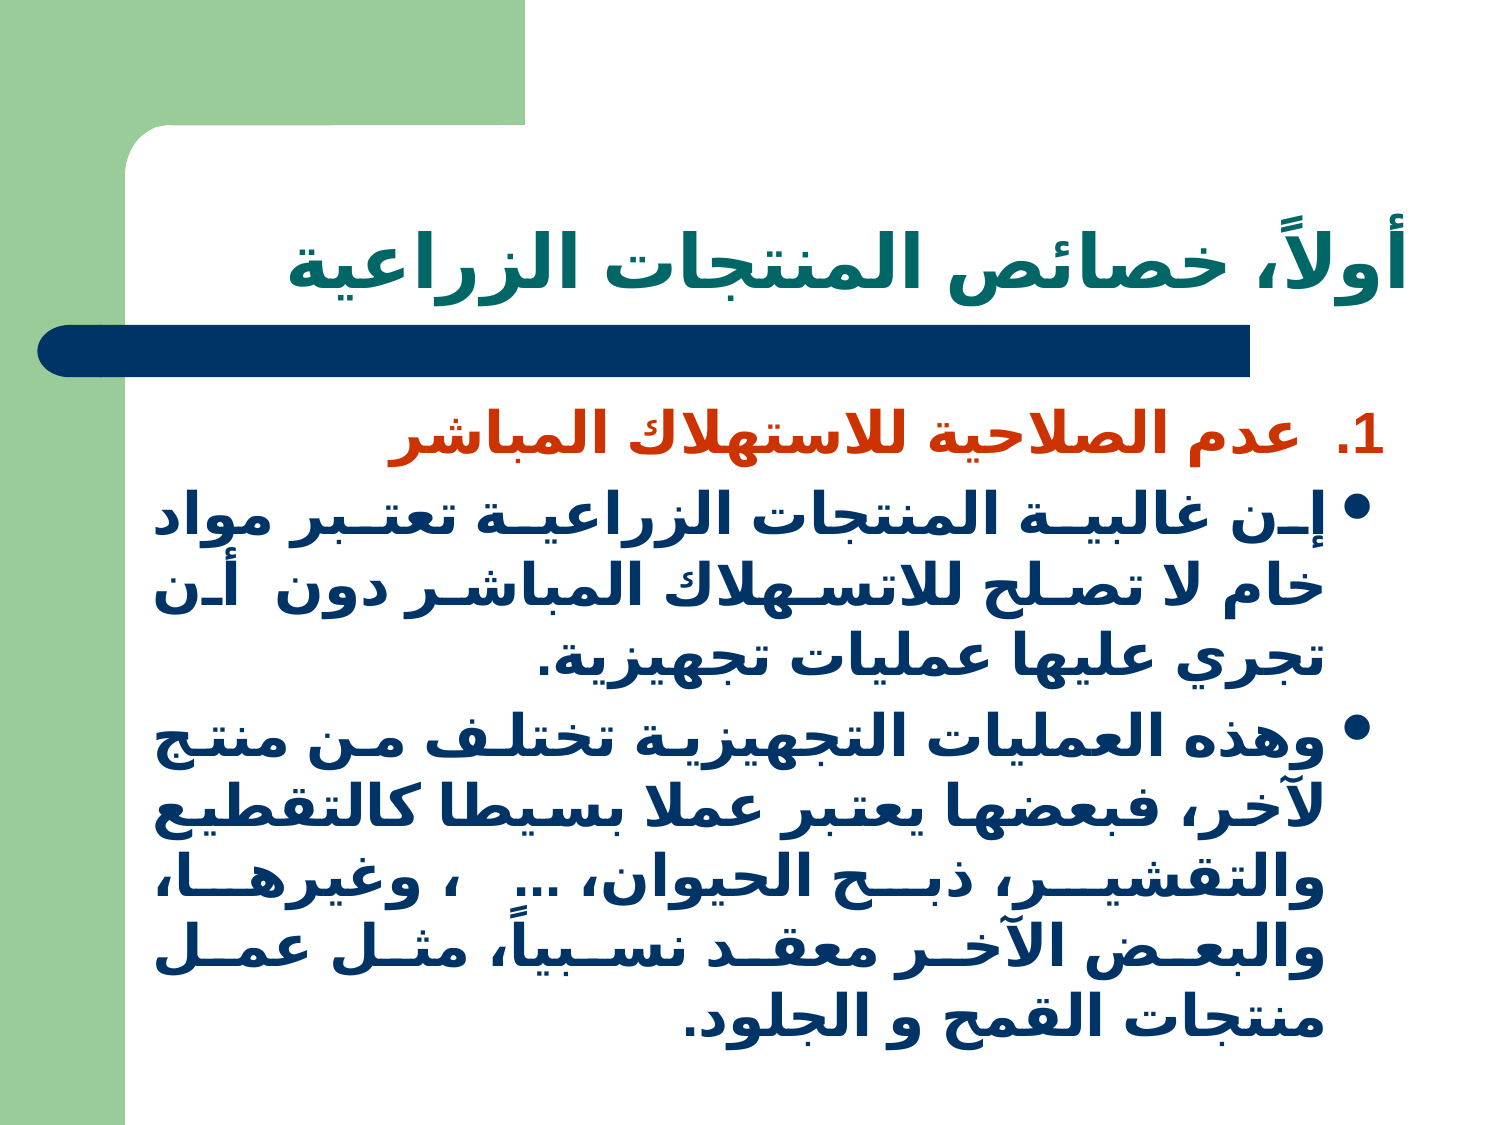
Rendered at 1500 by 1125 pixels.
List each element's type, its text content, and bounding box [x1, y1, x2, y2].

title أولاً، خصائص المنتجات الزراعية [125, 125, 1425, 313]
list 1. عدم الصلاحية للاستهلاك المباشر إن غالبية المنتجات الزراعية تعتبر مواد خام لا تصلح للاتسهلاك المباشر دون أن تجري عليها عمليات تجهيزية. وهذه العمليات التجهيزية تختلف من منتج لآخر، فبعضها يعتبر عملا بسيطا كالتقطيع والتقشير، ذبح الحيوان، ...، وغيرها، والبعض الآخر معقد نسبياً، مثل عمل منتجات القمح و الجلود. [137, 387, 1400, 999]
